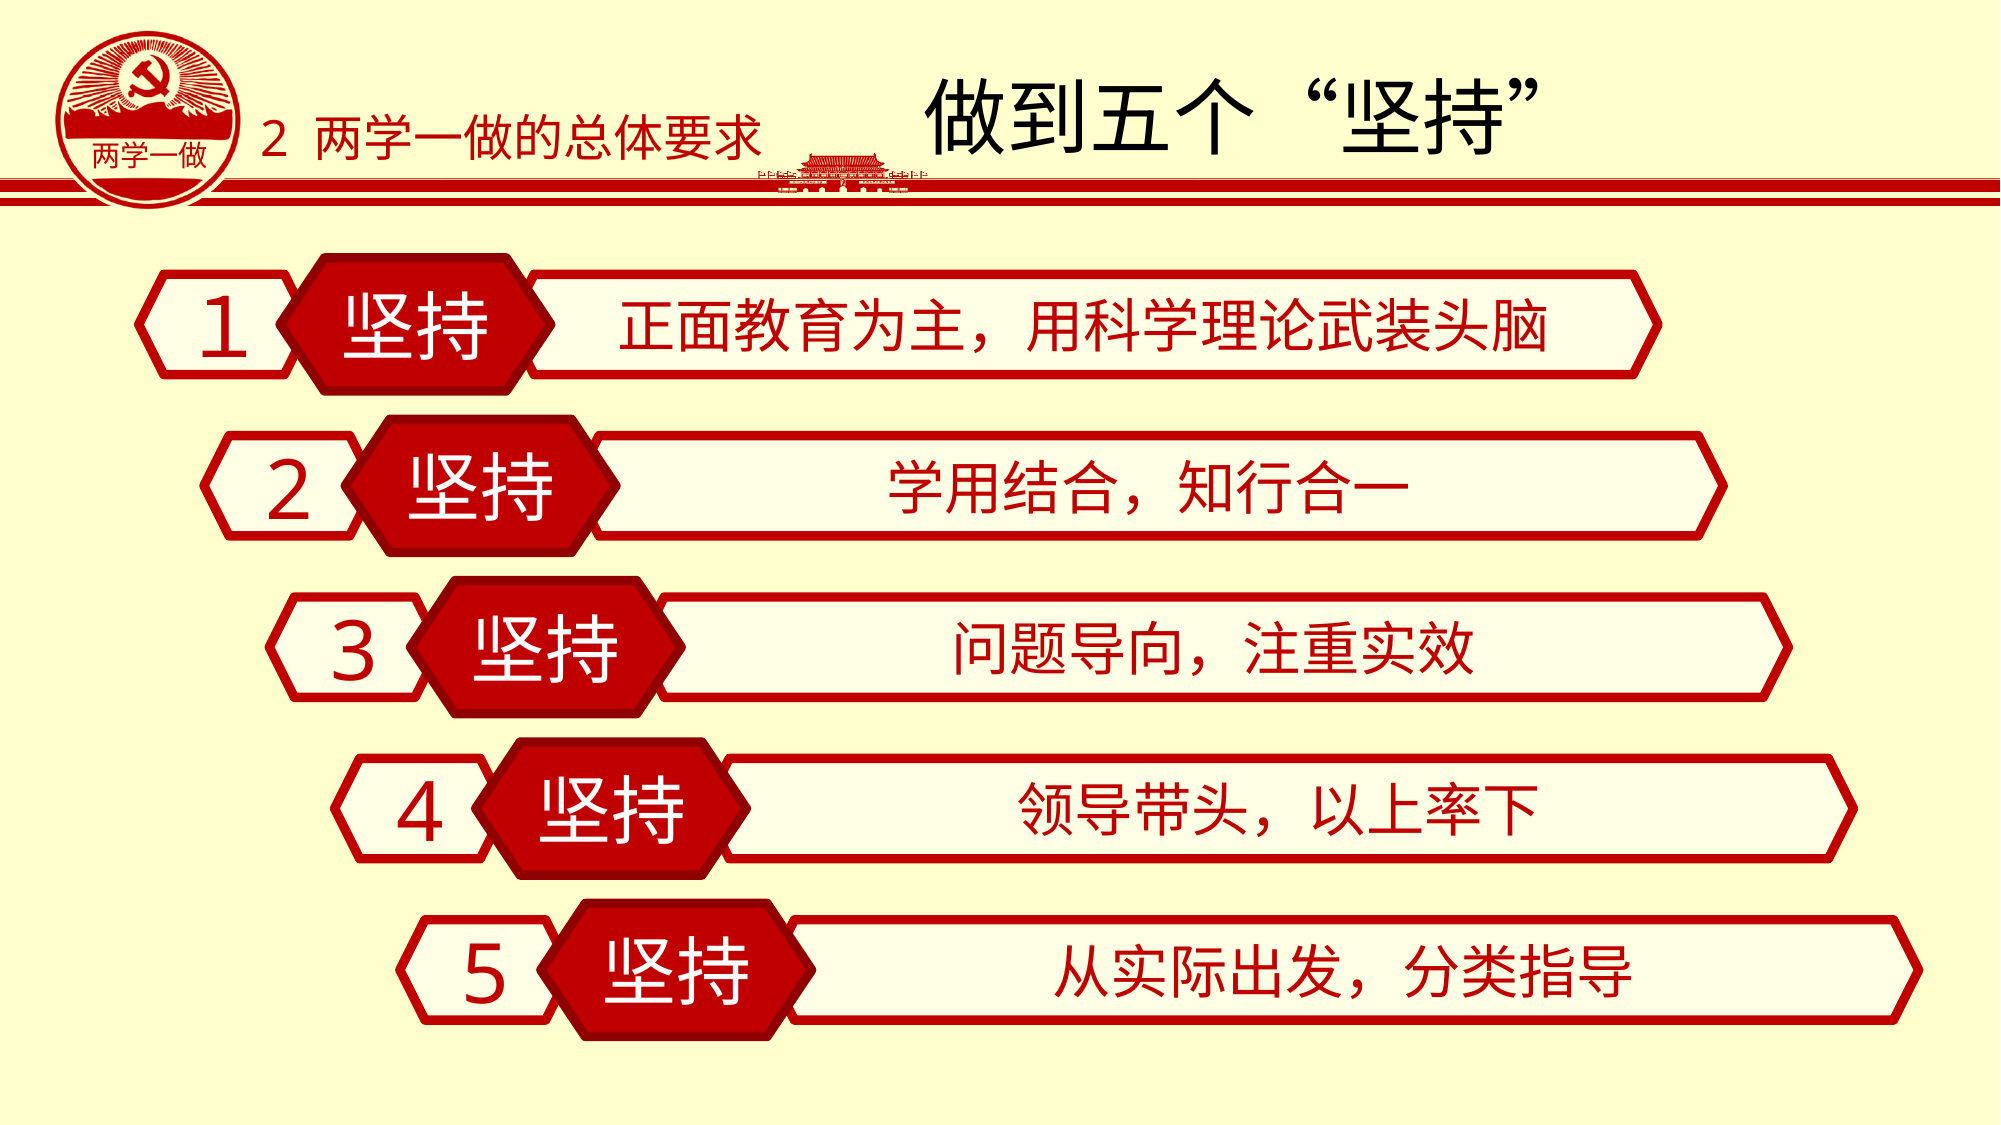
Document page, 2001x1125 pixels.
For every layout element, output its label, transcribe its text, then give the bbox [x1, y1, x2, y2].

text_box 5 [399, 919, 558, 1021]
text_box 坚持 [279, 257, 551, 391]
title 做到五个“坚持” [919, 56, 1983, 188]
list 2 两学一做的总体要求 [255, 97, 798, 183]
text_box 问题导向，注重实效 [657, 596, 1789, 698]
text_box １ [138, 274, 297, 375]
text_box 领导带头，以上率下 [722, 758, 1854, 859]
text_box 从实际出发，分类指导 [787, 919, 1919, 1021]
text_box 4 [334, 758, 493, 859]
picture [0, 9, 2000, 228]
text_box 正面教育为主，用科学理论武装头脑 [527, 274, 1659, 375]
text_box 2 [203, 435, 362, 536]
text_box 坚持 [410, 580, 682, 714]
text_box 坚持 [475, 742, 747, 876]
text_box 学用结合，知行合一 [592, 435, 1724, 536]
text_box 3 [269, 596, 427, 698]
text_box 坚持 [345, 419, 617, 553]
text_box 坚持 [540, 903, 812, 1037]
